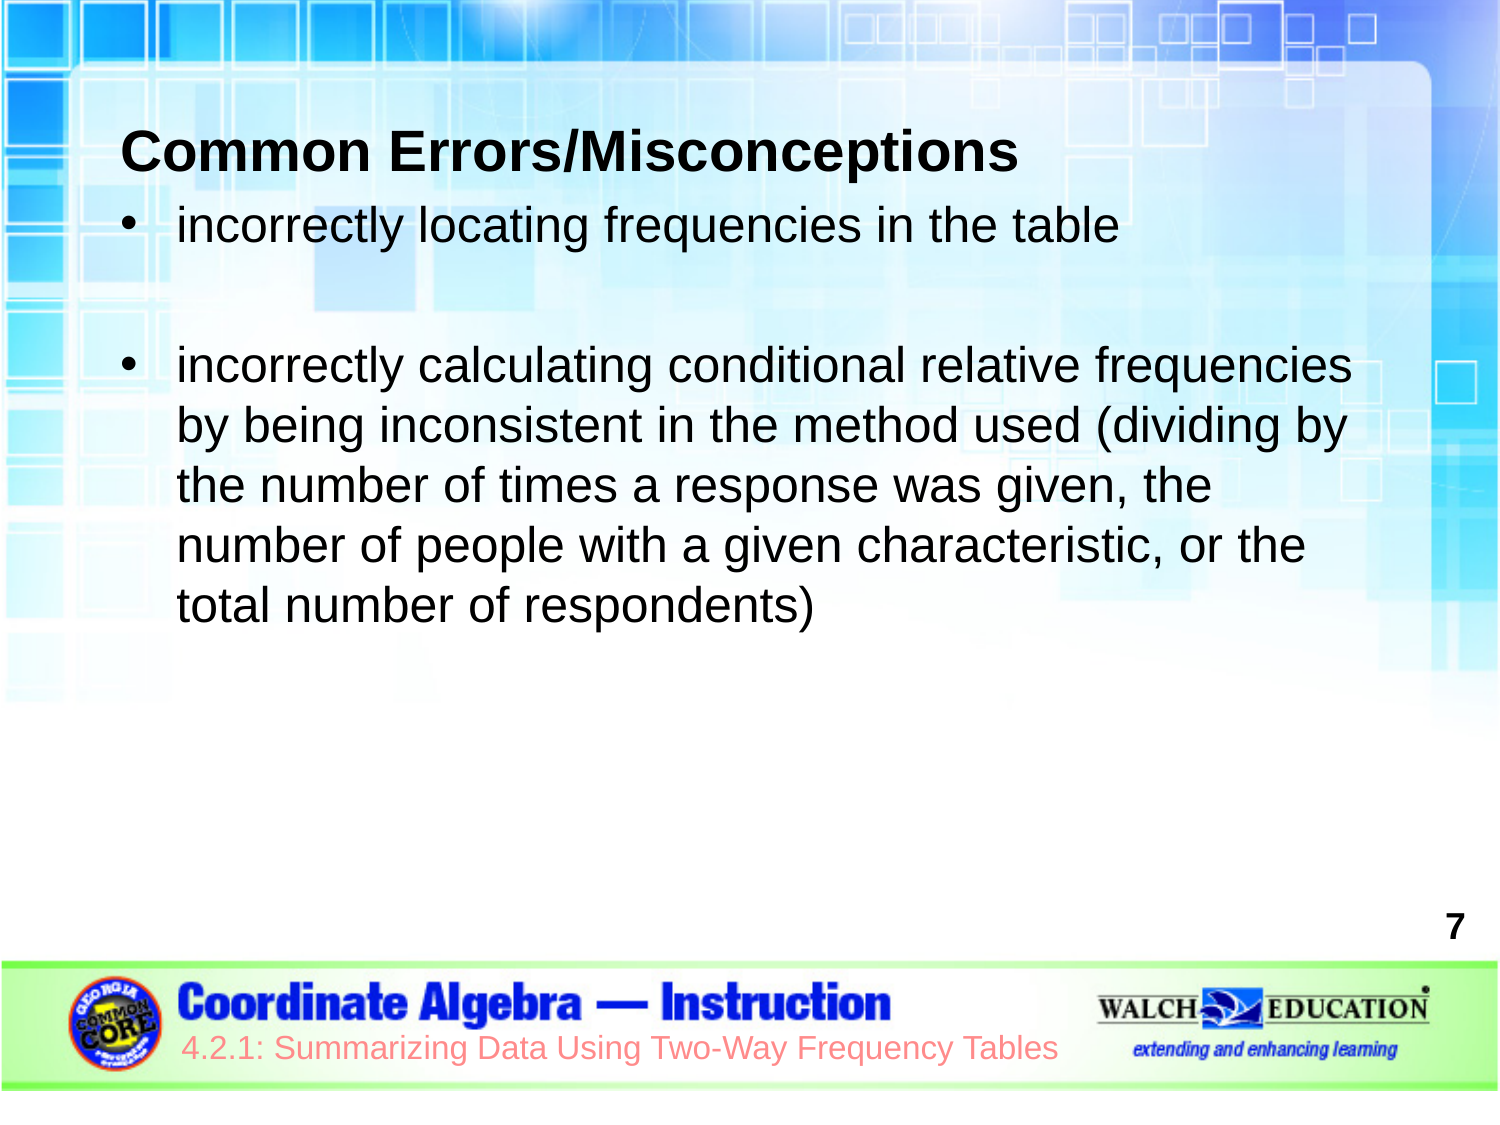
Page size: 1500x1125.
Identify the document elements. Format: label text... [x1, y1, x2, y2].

footer 4.2.1: Summarizing Data Using Two-Way Frequency Tables [166, 1024, 1080, 1069]
picture [1, 0, 1500, 1091]
subtitle Common Errors/Misconceptions incorrectly locating frequencies in the table incorrectly calculating conditional relative frequencies by being inconsistent in the method used (dividing by the number of times a response was given, the number of people with a given characteristic, or the total number of respondents) [105, 105, 1394, 925]
slide_number 7 [1361, 901, 1481, 949]
